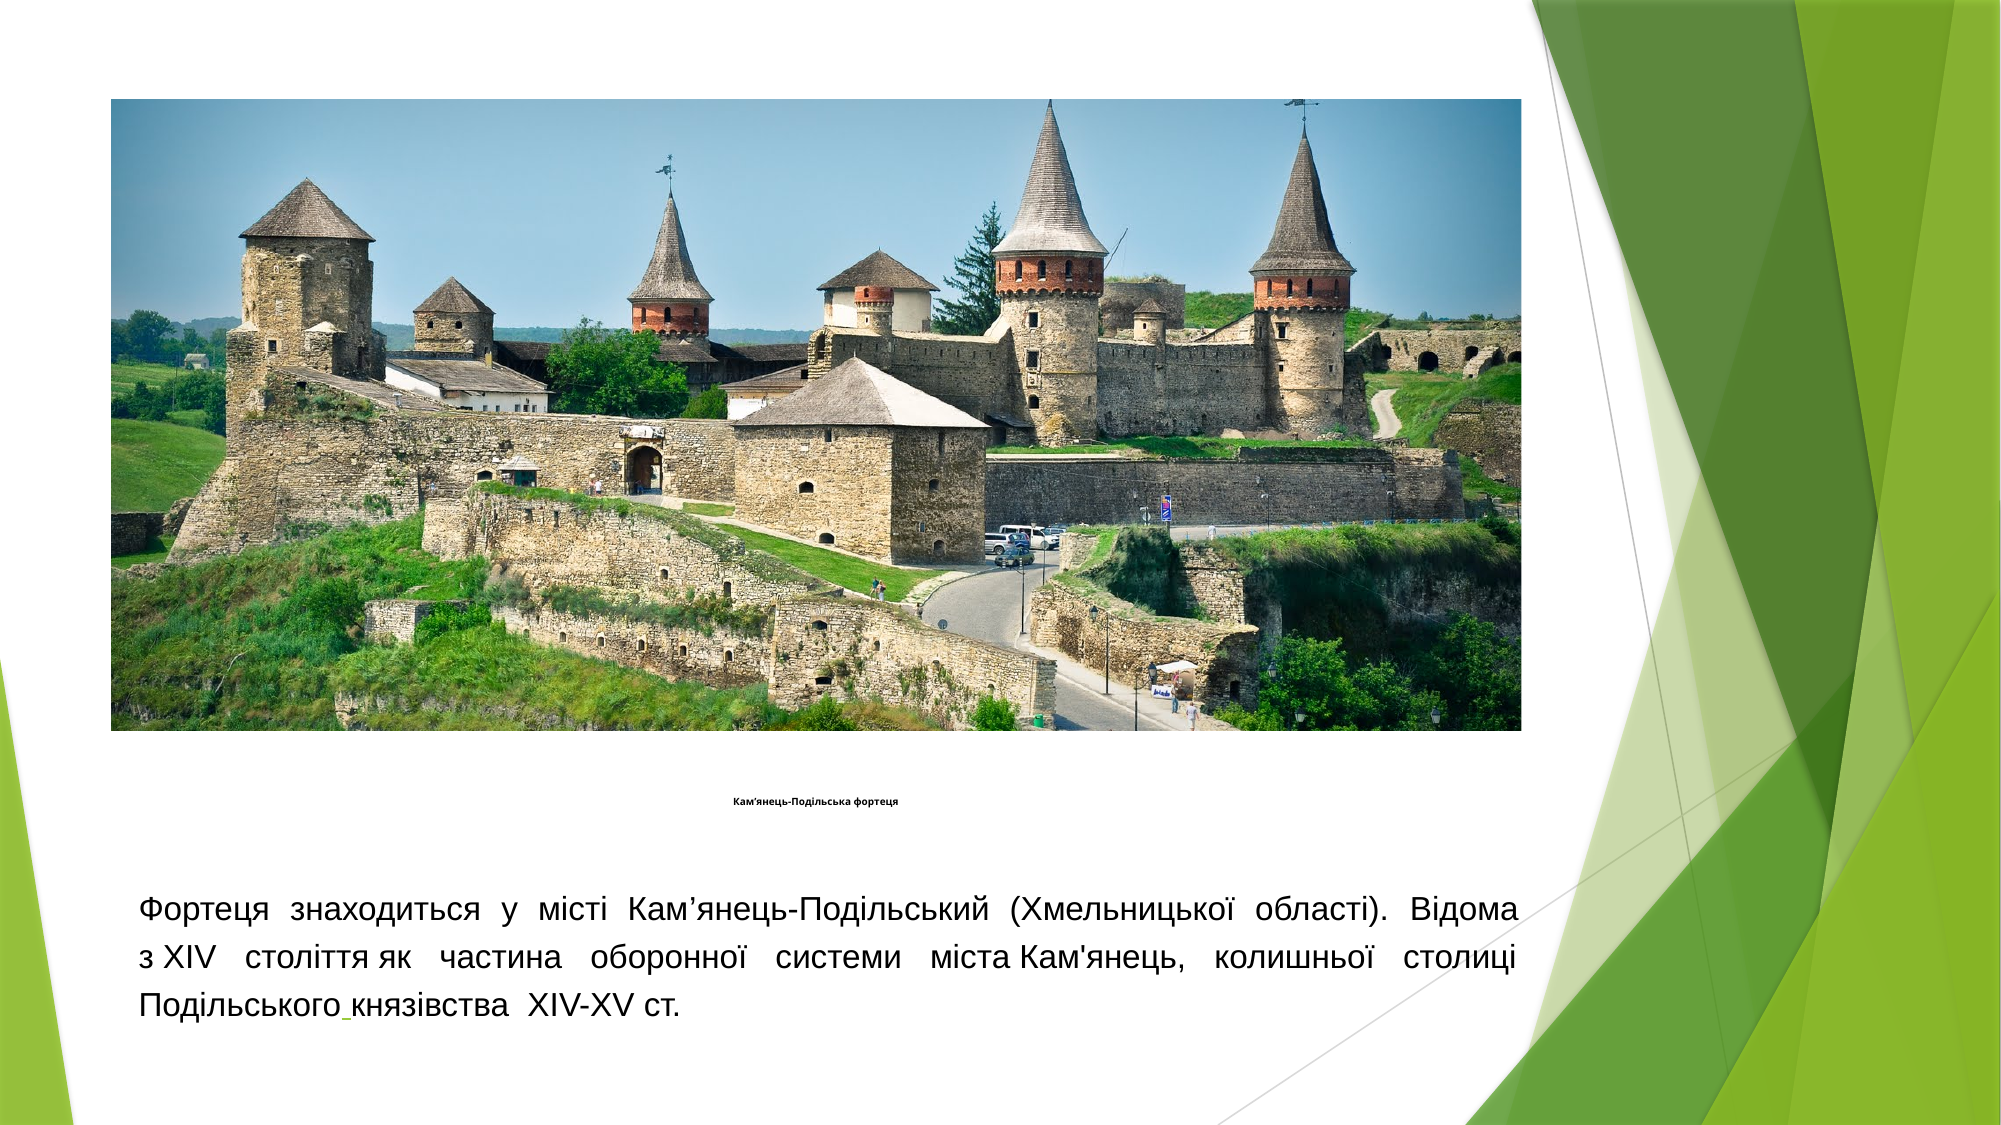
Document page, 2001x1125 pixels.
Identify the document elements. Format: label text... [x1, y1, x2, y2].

list Фортеця знаходиться у місті Кам’янець-Подільський (Хмельницької області). Відома з XIV століття як частина оборонної системи міста Кам'янець, колишньої столиці Подільського князівства XIV-XV ст. [123, 871, 1534, 1073]
picture [110, 99, 1522, 732]
title Кам’янець-Подільська фортеця [111, 787, 1522, 815]
